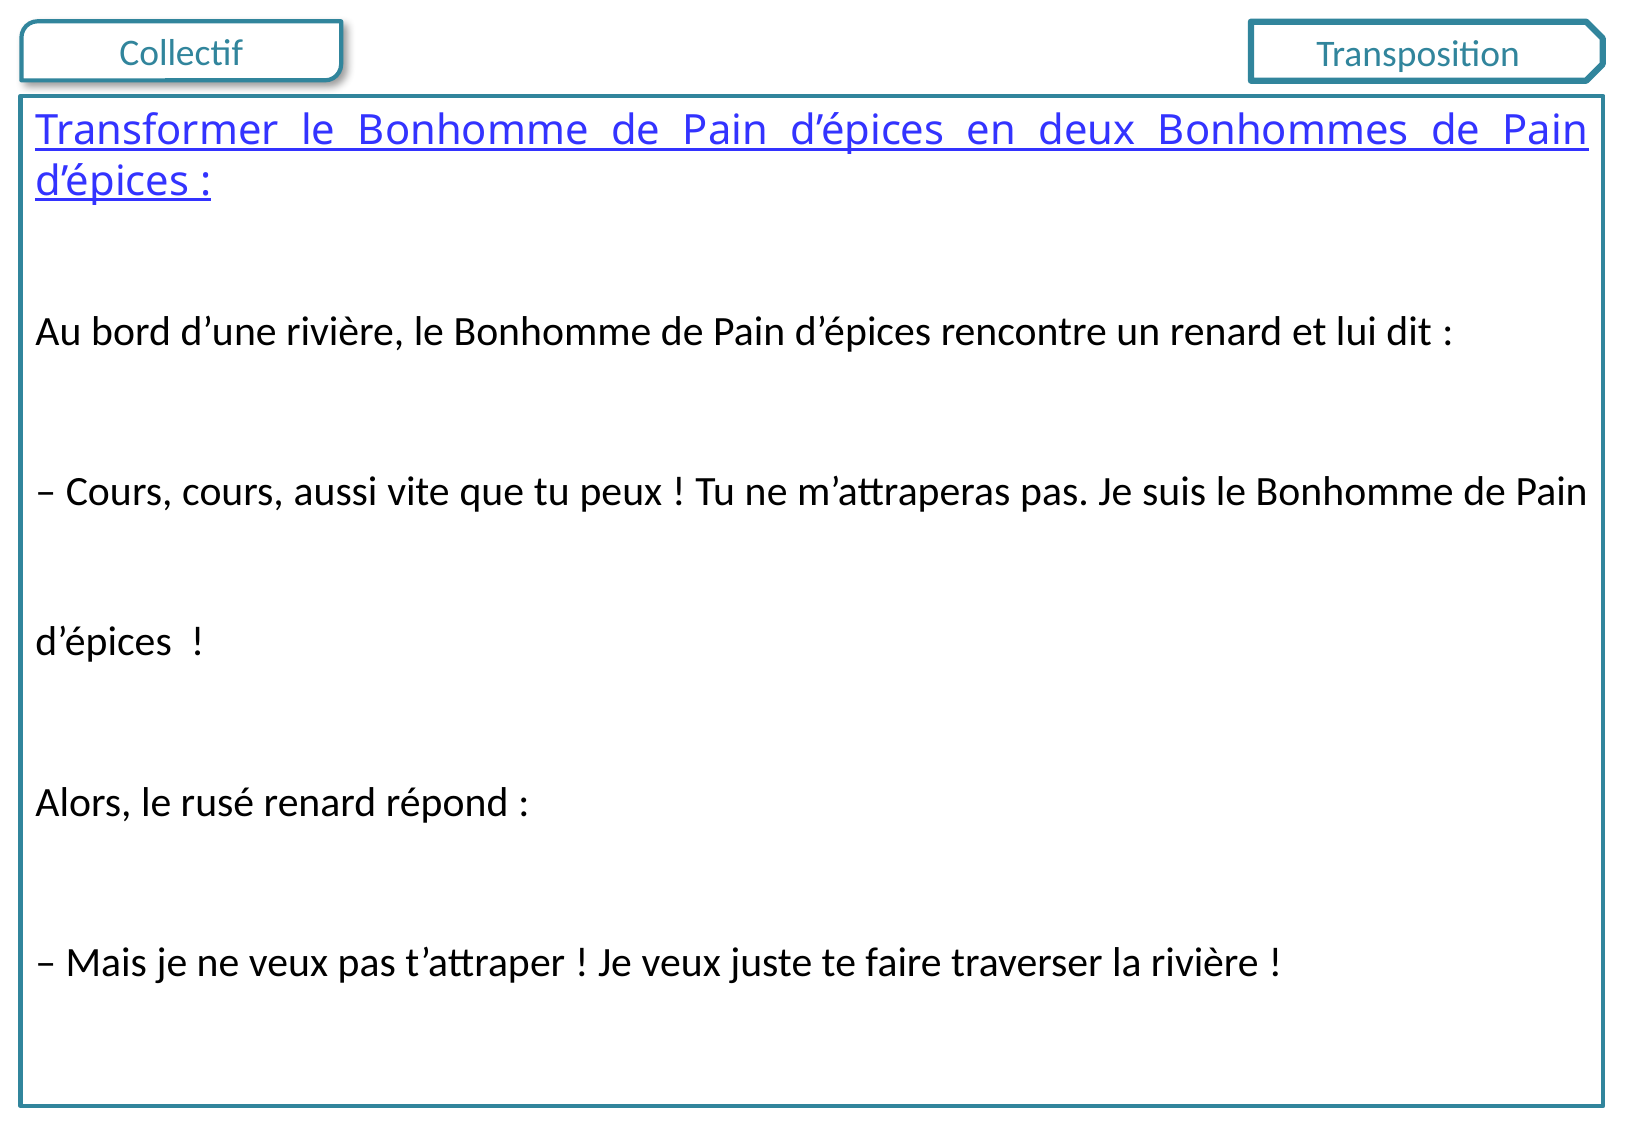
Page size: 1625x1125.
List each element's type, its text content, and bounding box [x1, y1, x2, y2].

list Transformer le Bonhomme de Pain d’épices en deux Bonhommes de Pain d’épices : Au bord d’une rivière, le Bonhomme de Pain d’épices rencontre un renard et lui dit : – Cours, cours, aussi vite que tu peux ! Tu ne m’attraperas pas. Je suis le Bonhomme de Pain d’épices ! Alors, le rusé renard répond : – Mais je ne veux pas t’attraper ! Je veux juste te faire traverser la rivière ! [18, 94, 1605, 1108]
list Transposition [1251, 21, 1585, 81]
